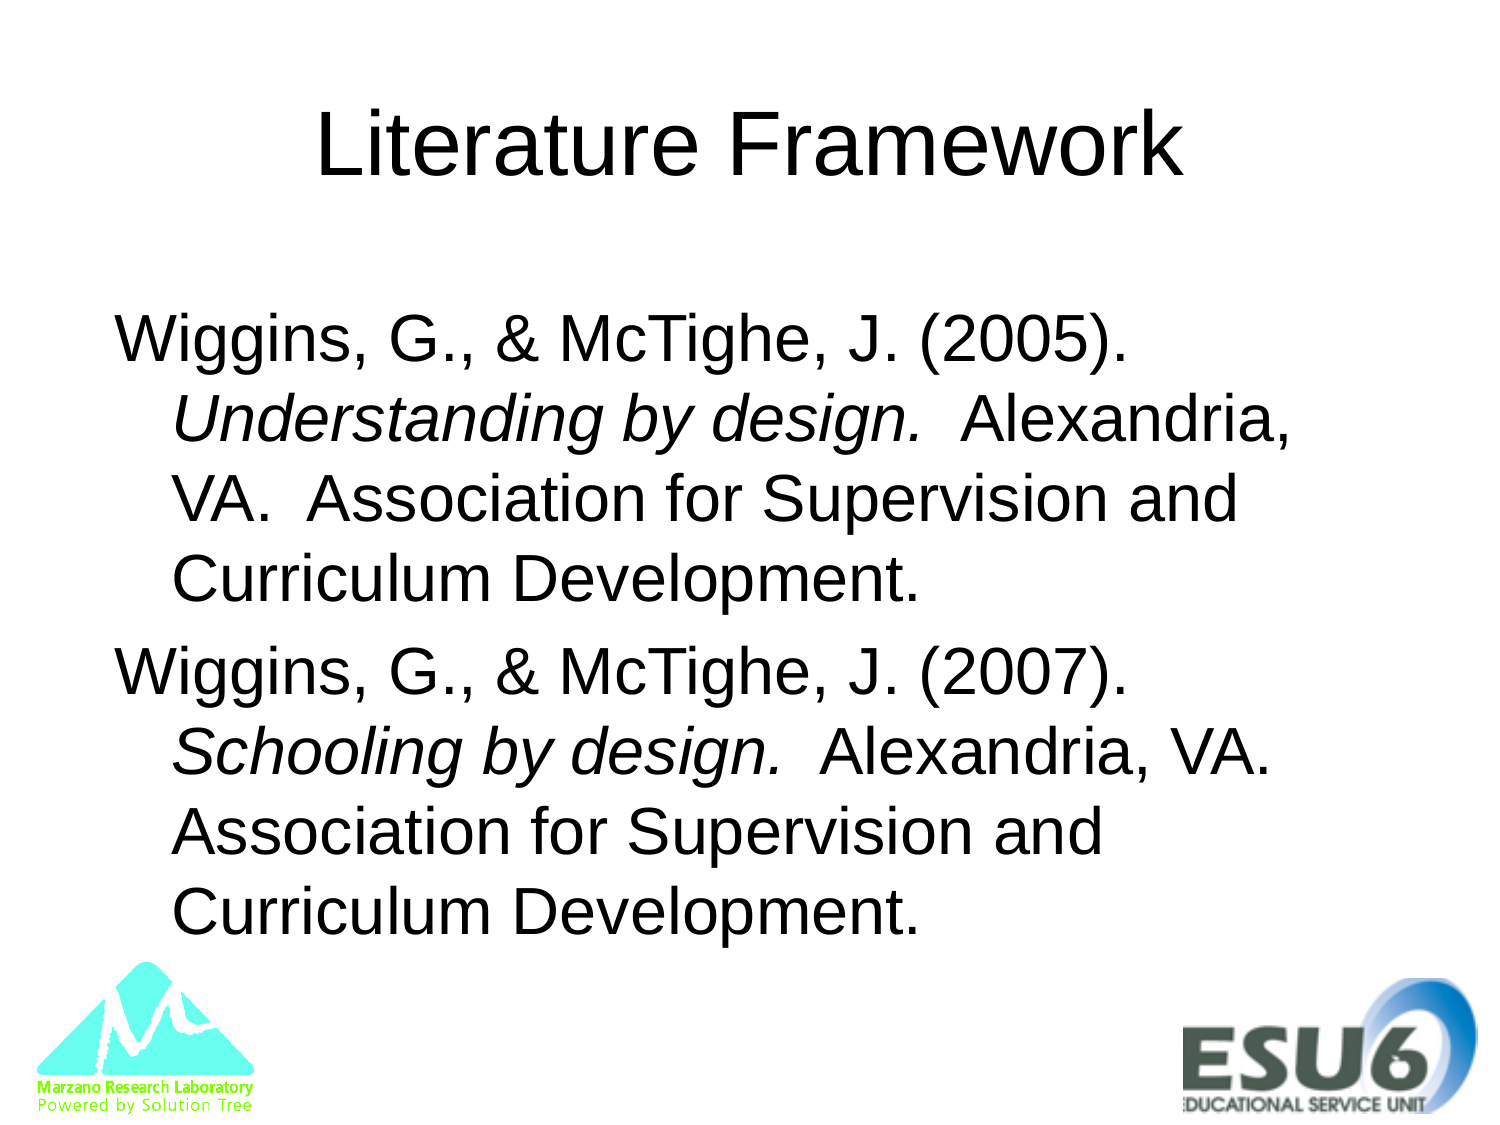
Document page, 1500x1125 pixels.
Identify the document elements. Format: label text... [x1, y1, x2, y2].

list Wiggins, G., & McTighe, J. (2005). Understanding by design. Alexandria, VA. Association for Supervision and Curriculum Development. Wiggins, G., & McTighe, J. (2007). Schooling by design. Alexandria, VA. Association for Supervision and Curriculum Development. [99, 287, 1375, 963]
picture [37, 962, 254, 1114]
picture [1183, 978, 1478, 1114]
title Literature Framework [75, 45, 1425, 233]
